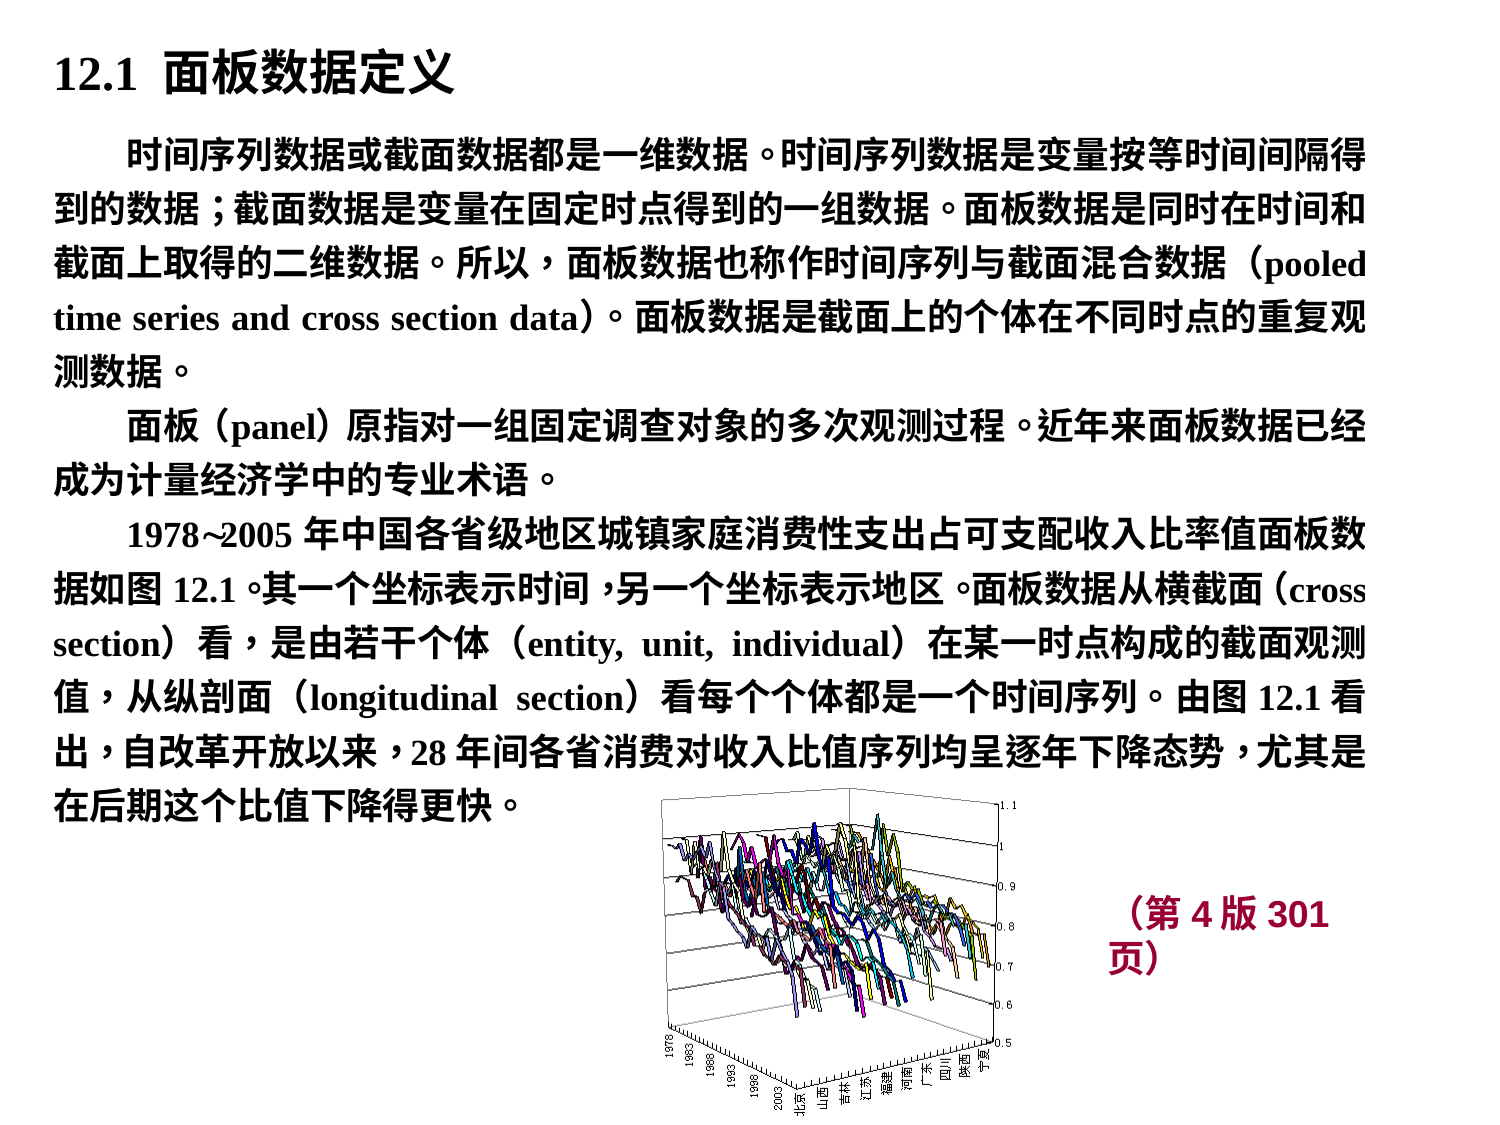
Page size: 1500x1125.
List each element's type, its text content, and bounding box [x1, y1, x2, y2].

picture [52, 18, 1365, 1121]
text_box （第4版301页） [1092, 882, 1388, 988]
